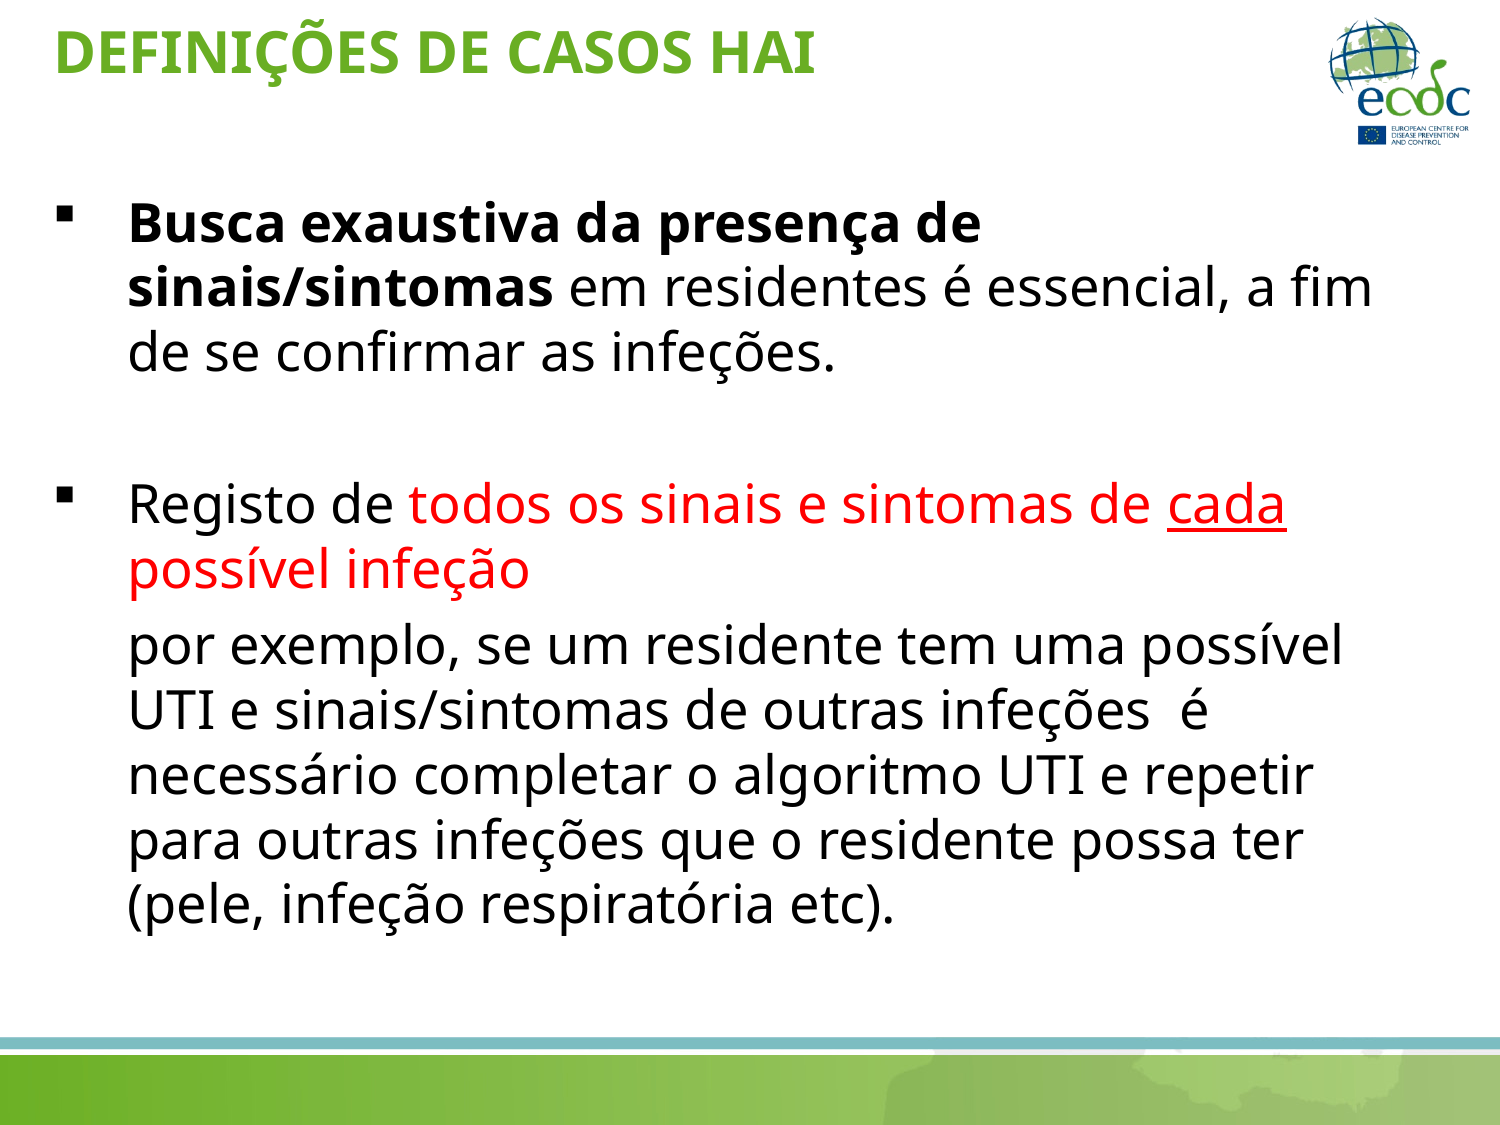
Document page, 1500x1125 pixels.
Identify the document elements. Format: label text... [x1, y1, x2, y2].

picture [1328, 17, 1473, 148]
picture [0, 1037, 1500, 1125]
text_box Busca exaustiva da presença de sinais/sintomas em residentes é essencial, a fim de se confirmar as infeções. Registo de todos os sinais e sintomas de cada possível infeção por exemplo, se um residente tem uma possível UTI e sinais/sintomas de outras infeções é necessário completar o algoritmo UTI e repetir para outras infeções que o residente possa ter (pele, infeção respiratória etc). [24, 180, 1429, 1027]
title DEFINIÇÕES DE CASOS HAI [53, 23, 1404, 159]
